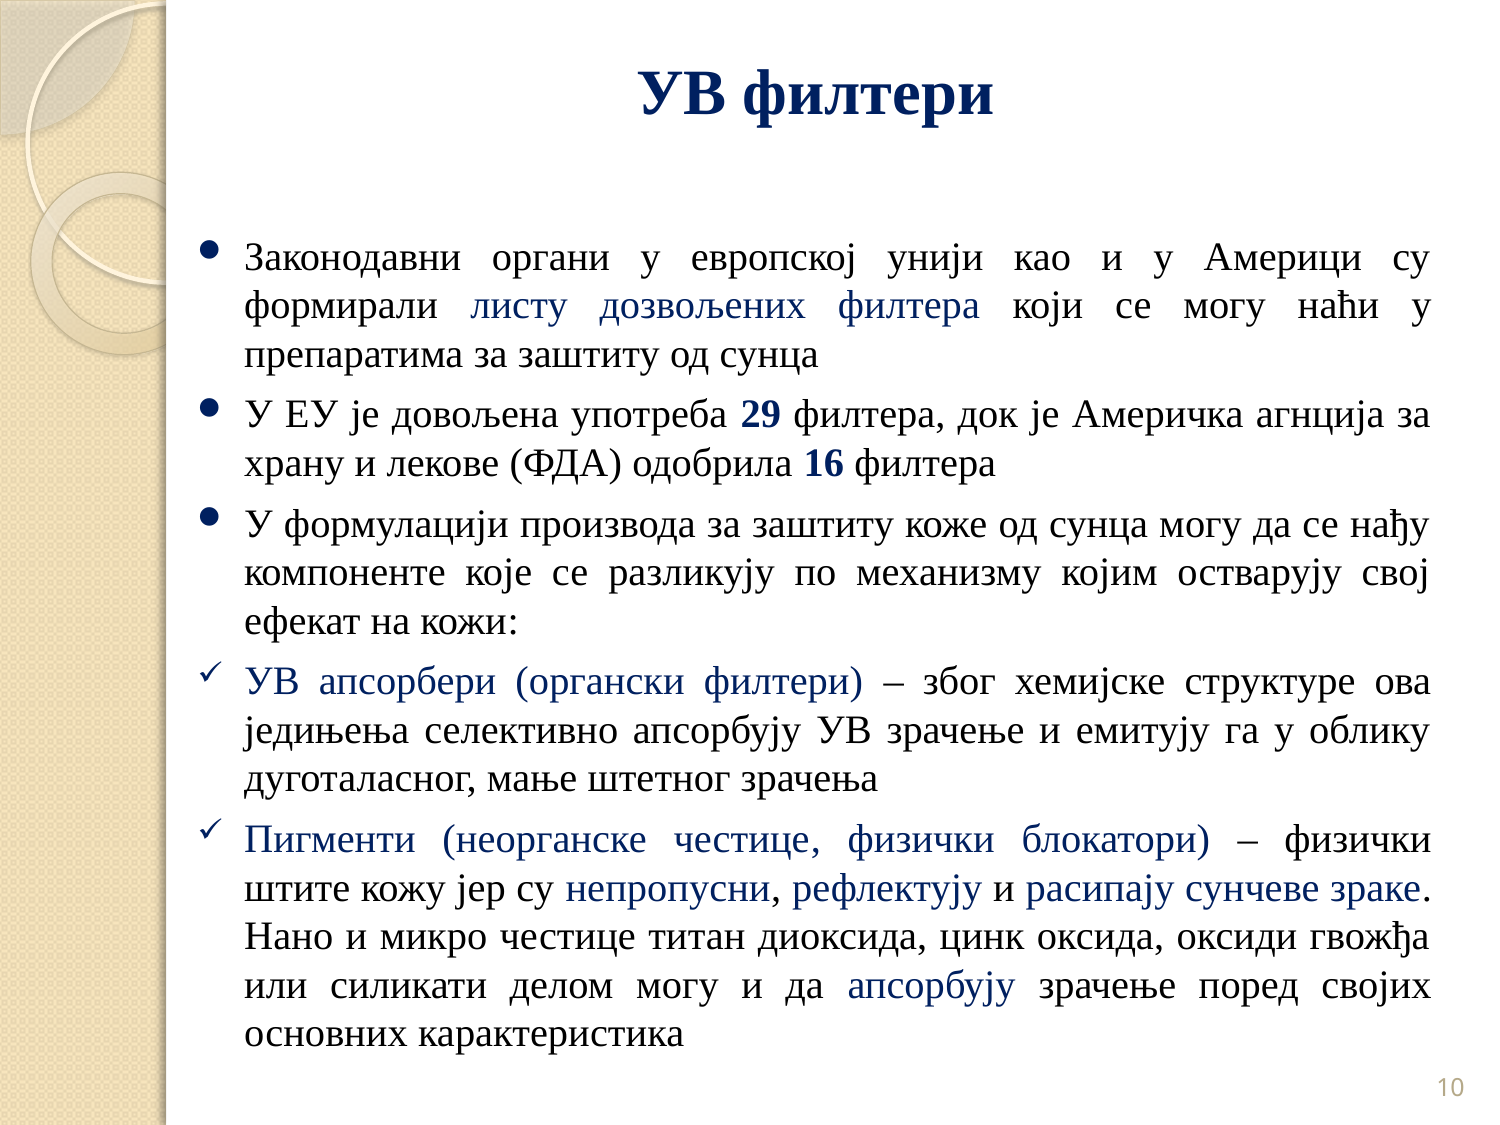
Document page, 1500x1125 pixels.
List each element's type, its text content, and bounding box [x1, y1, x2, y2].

slide_number 10 [1413, 1034, 1488, 1113]
list УВ филтери Законодавни органи у европској унији као и у Америци су формирали листу дозвољених филтера који се могу наћи у препаратима за заштиту од сунца У ЕУ је довољена употреба 29 филтера, док је Америчка агнција за храну и лекове (ФДА) одобрила 16 филтера У формулацији производа за заштиту коже од сунца могу да се нађу компоненте које се разликују по механизму којим остварују свој ефекат на кожи: УВ апсорбери (органски филтери) – због хемијске структуре ова једињења селективно апсорбују УВ зрачење и емитују га у облику дуготаласног, мање штетног зрачења Пигменти (неорганске честице, физички блокатори) – физички штите кожу јер су непропусни, рефлектују и расипају сунчеве зраке. Нано и микро честице титан диоксида, цинк оксида, оксиди гвожђа или силикати делом могу и да апсорбују зрачење поред својих основних карактеристика [171, 42, 1447, 1071]
